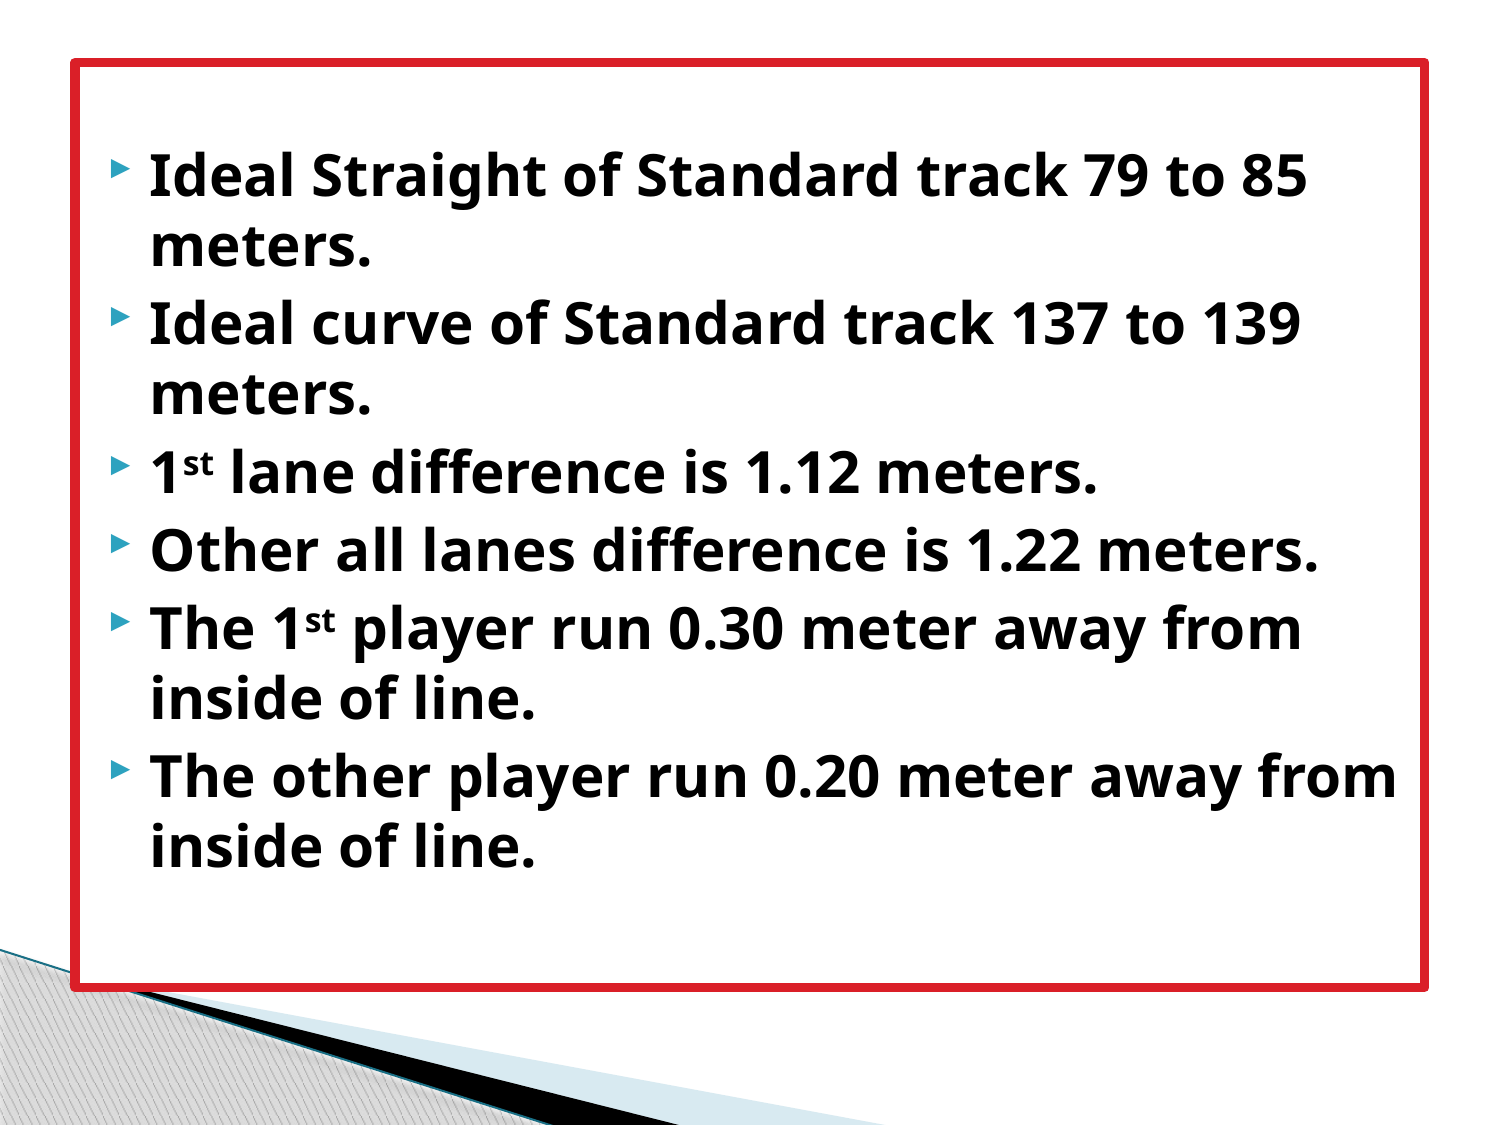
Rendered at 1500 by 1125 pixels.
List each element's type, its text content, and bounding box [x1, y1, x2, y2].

list Ideal Straight of Standard track 79 to 85 meters. Ideal curve of Standard track 137 to 139 meters. 1st lane difference is 1.12 meters. Other all lanes difference is 1.22 meters. The 1st player run 0.30 meter away from inside of line. The other player run 0.20 meter away from inside of line. [70, 58, 1429, 992]
